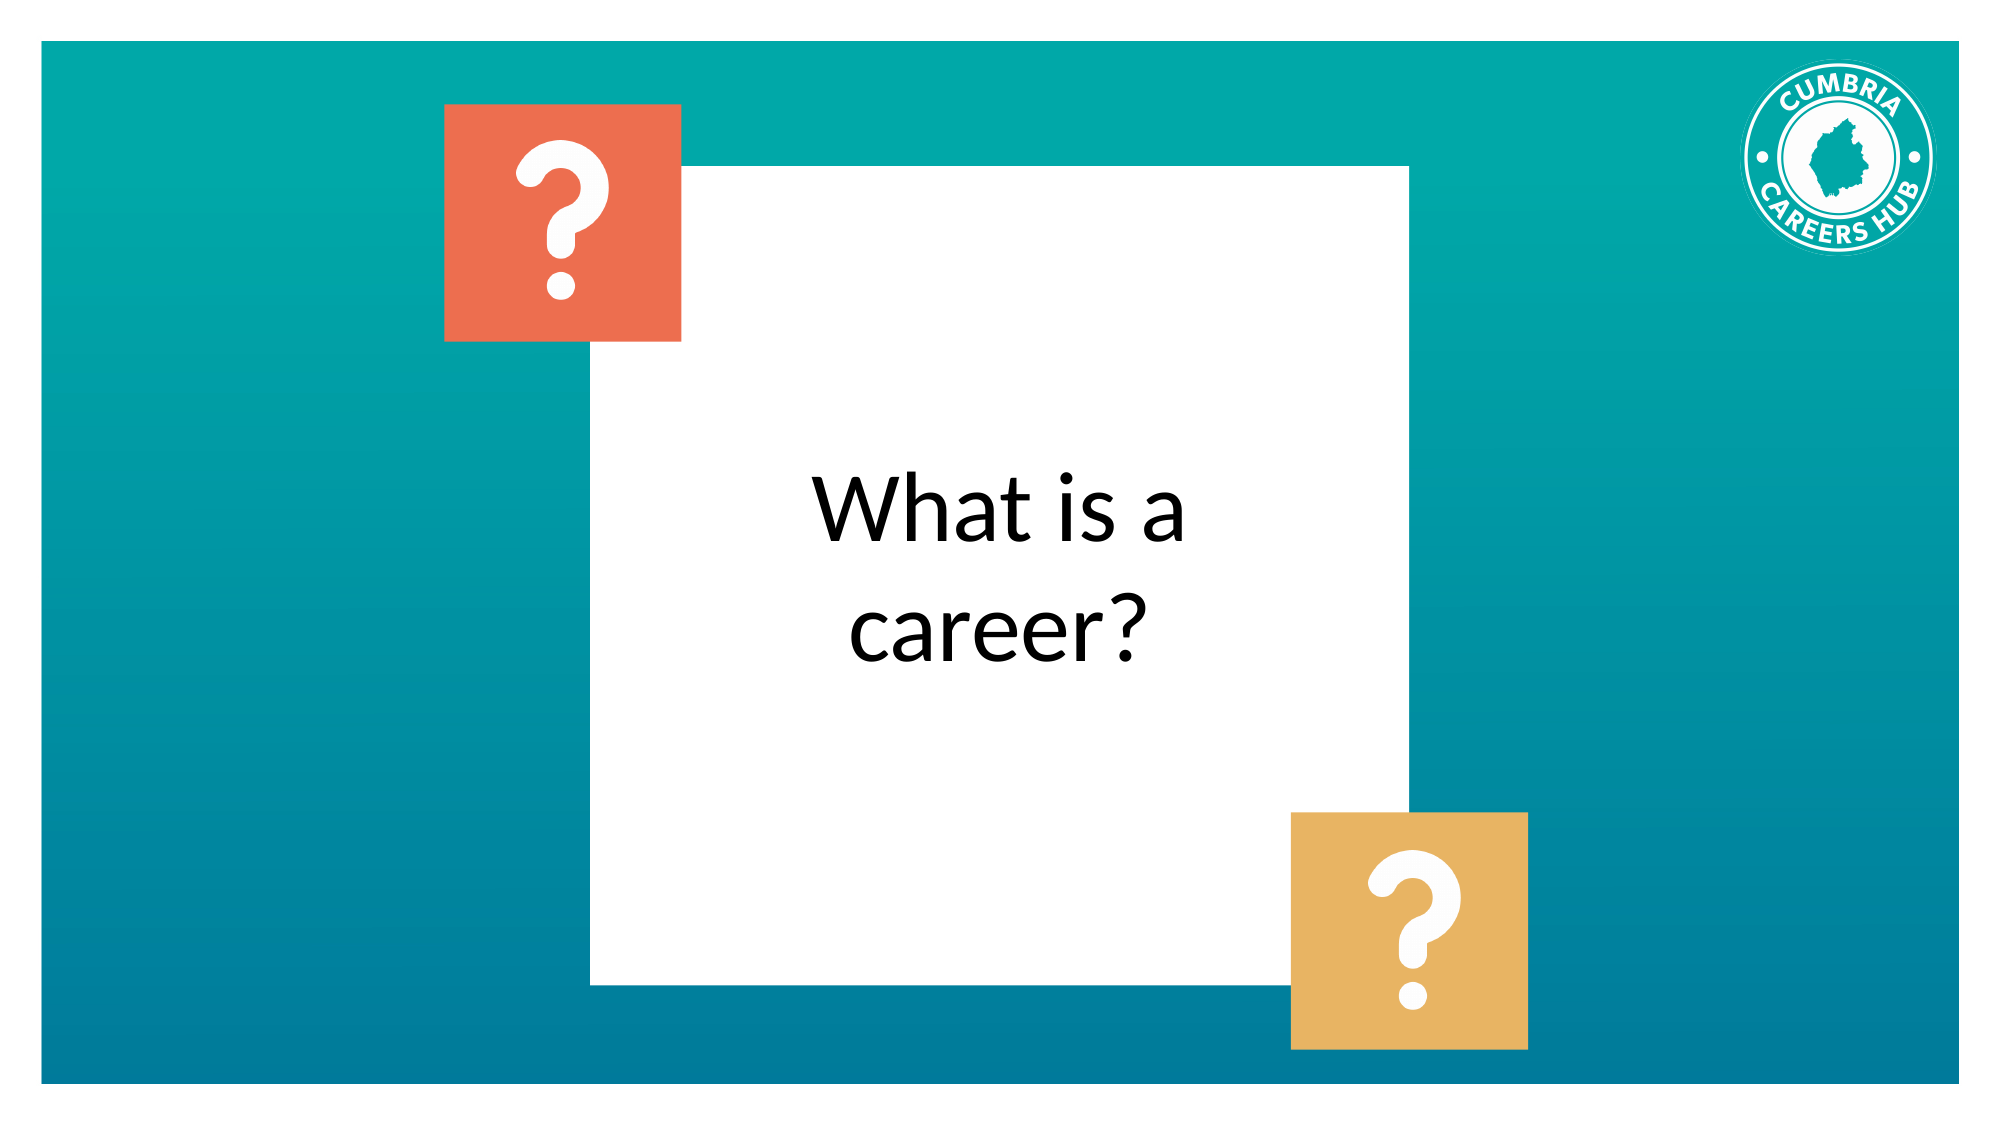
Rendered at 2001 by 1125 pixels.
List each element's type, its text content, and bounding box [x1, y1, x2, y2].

text_box What is a career? [668, 433, 1332, 689]
picture [0, 0, 2000, 1125]
